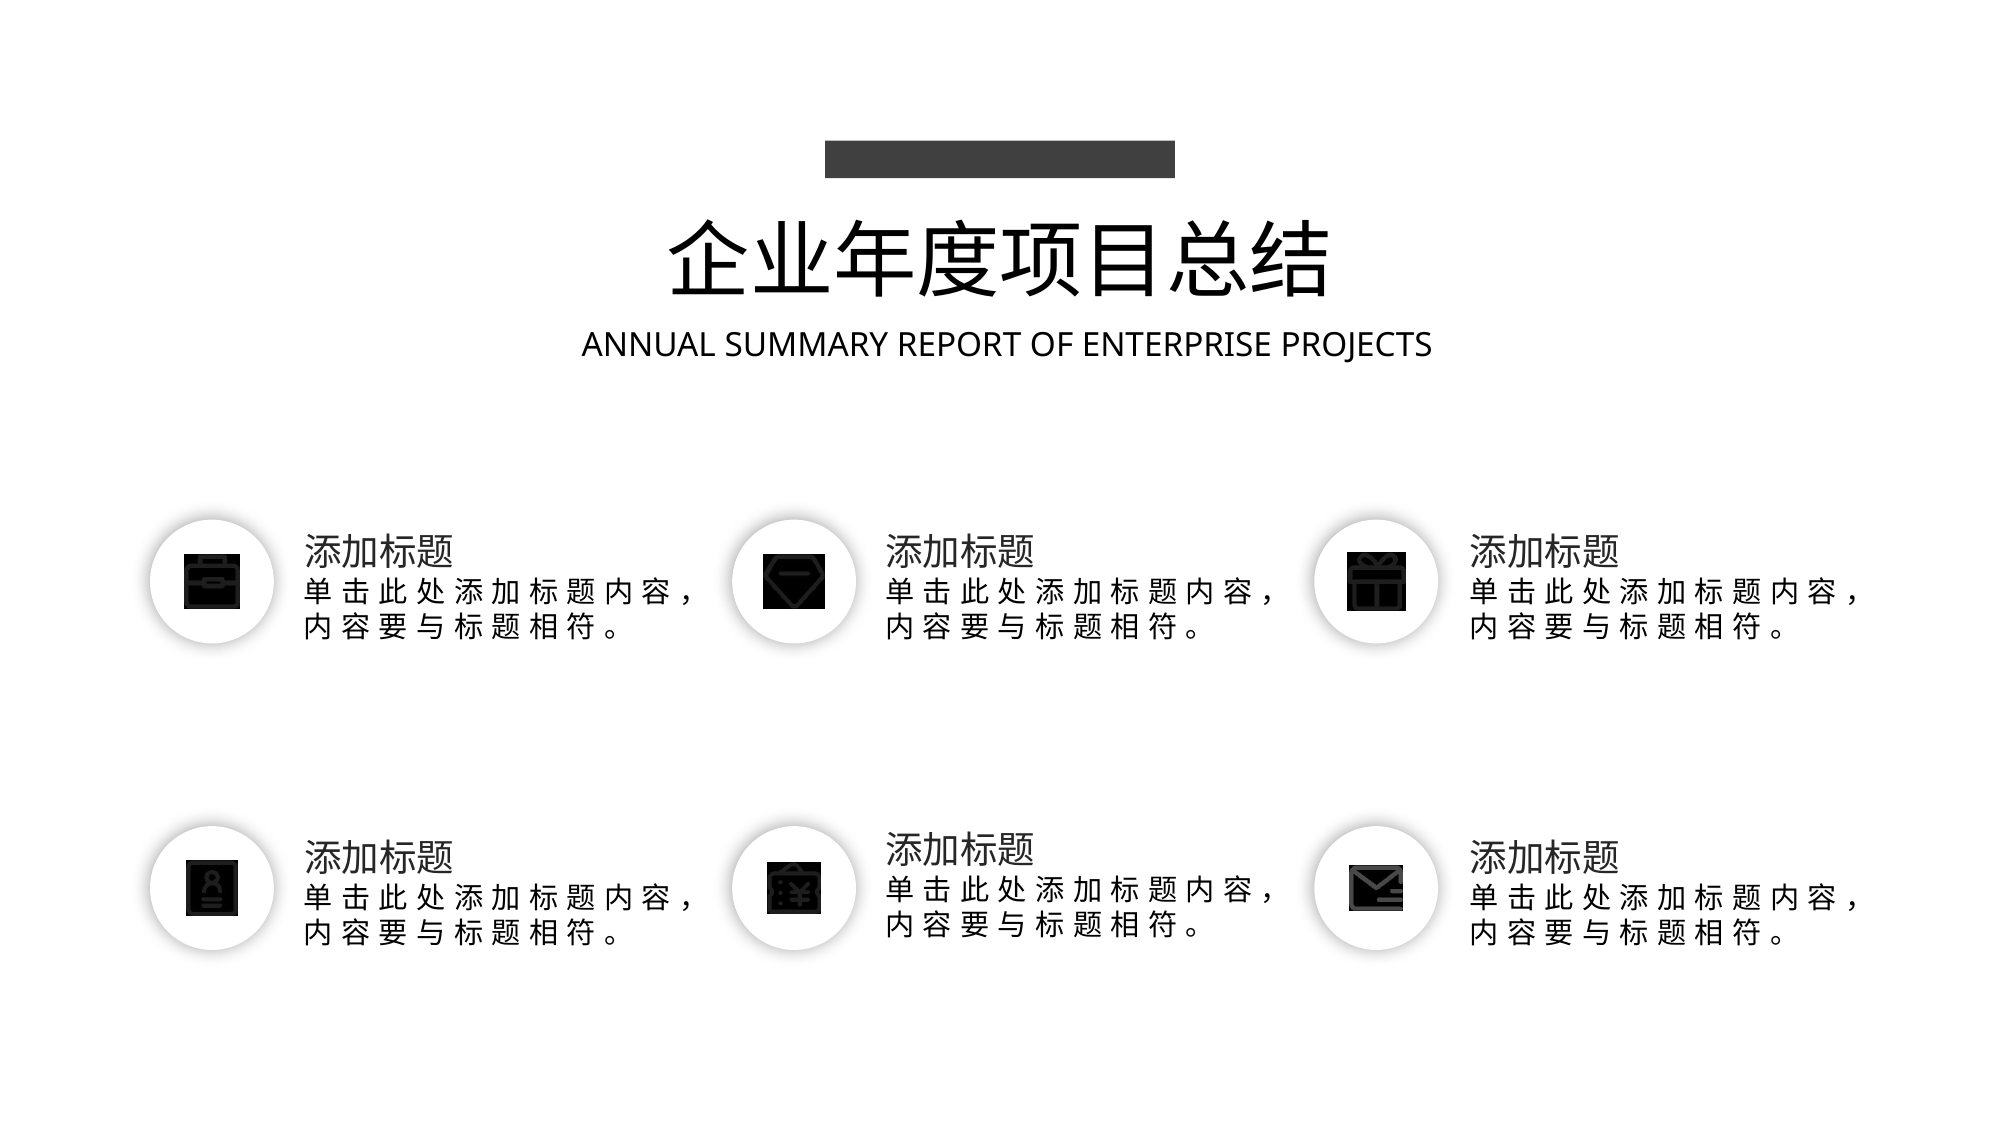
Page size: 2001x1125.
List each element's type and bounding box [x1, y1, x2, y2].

text_box [1314, 443, 1911, 688]
text_box [1314, 758, 1905, 994]
text_box [824, 140, 1176, 179]
text_box [149, 443, 724, 688]
text_box [732, 443, 1314, 688]
text_box [520, 199, 1480, 372]
text_box [149, 758, 726, 994]
text_box [732, 759, 1323, 986]
